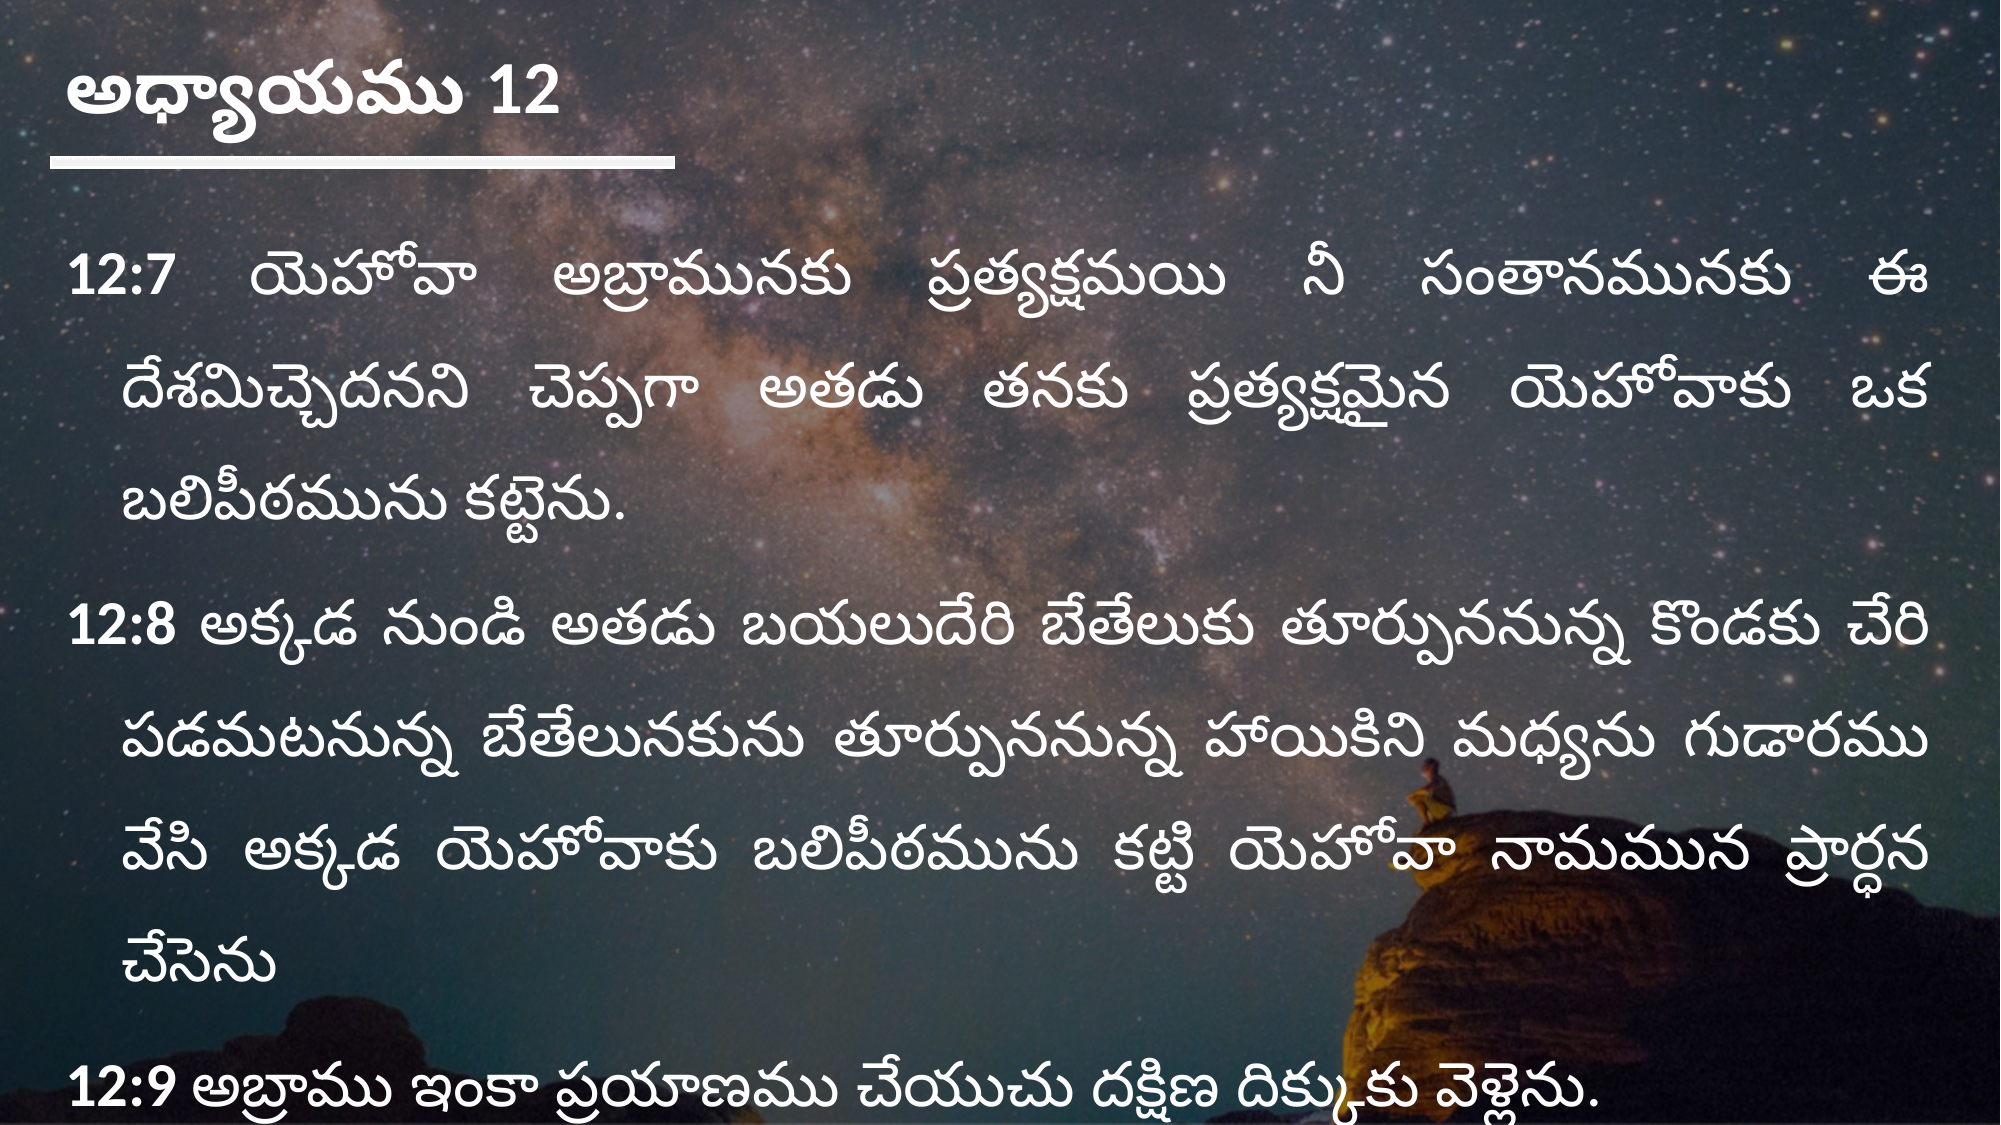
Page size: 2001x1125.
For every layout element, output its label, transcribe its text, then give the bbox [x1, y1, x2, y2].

list 12:7 యెహోవా అబ్రామునకు ప్రత్యక్షమయి నీ సంతానమునకు ఈ దేశమిచ్చెదనని చెప్పగా అతడు తనకు ప్రత్యక్షమైన యెహోవాకు ఒక బలిపీఠమును కట్టెను. 12:8 అక్కడ నుండి అతడు బయలుదేరి బేతేలుకు తూర్పుననున్న కొండకు చేరి పడమటనున్న బేతేలునకును తూర్పుననున్న హాయికిని మధ్యను గుడారము వేసి అక్కడ యెహోవాకు బలిపీఠమును కట్టి యెహోవా నామమున ప్రార్ధన చేసెను 12:9 అబ్రాము ఇంకా ప్రయాణము చేయుచు దక్షిణ దిక్కుకు వెళ్లెను. [50, 187, 1946, 1063]
picture [0, 0, 2000, 1125]
title అధ్యాయము 12 [50, 0, 1925, 167]
